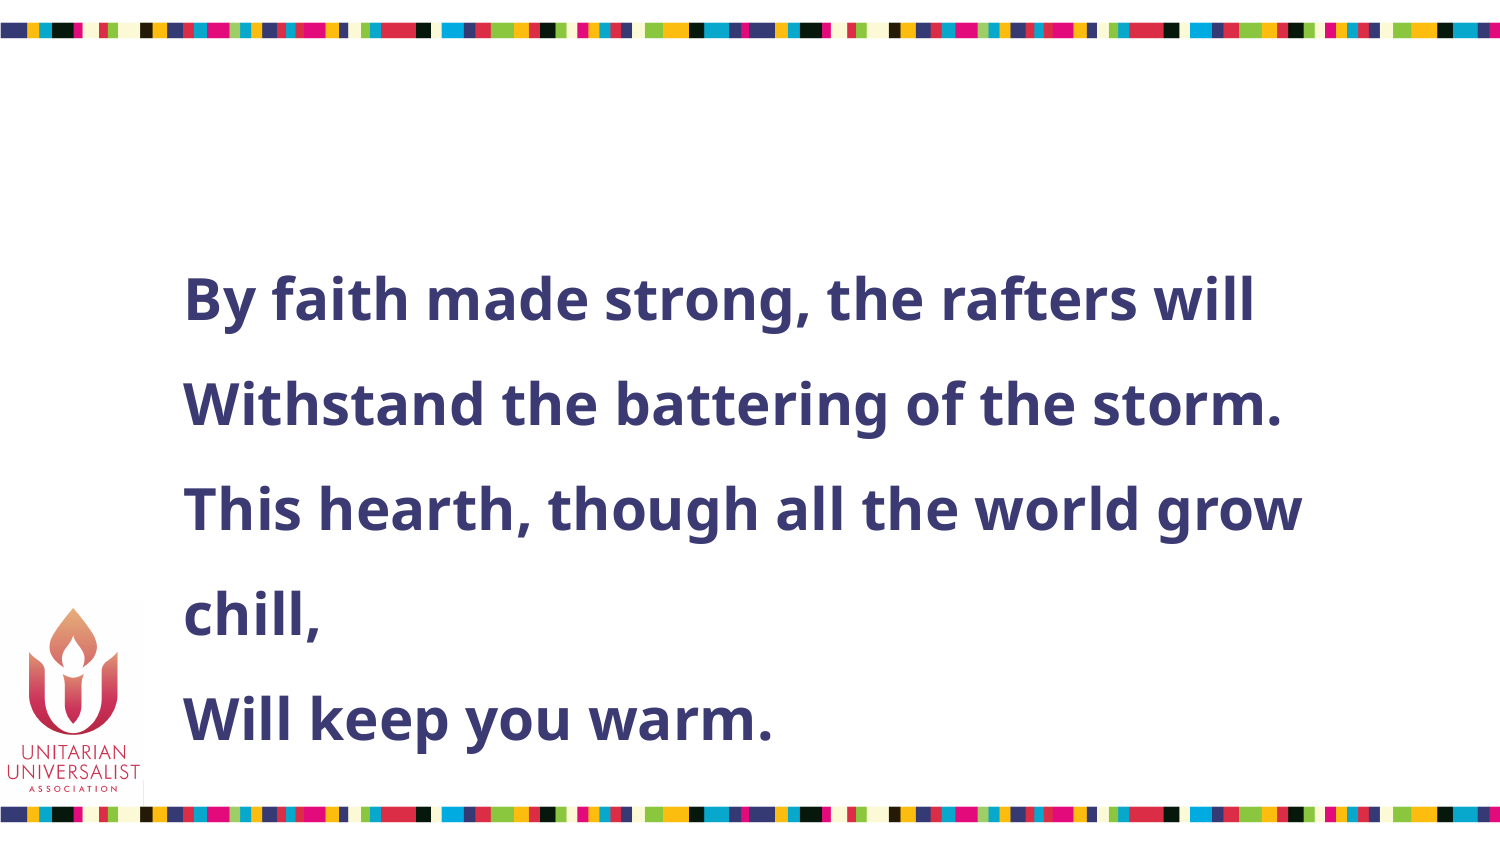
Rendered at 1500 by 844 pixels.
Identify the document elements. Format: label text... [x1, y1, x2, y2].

picture [0, 22, 1500, 40]
picture [0, 600, 1500, 824]
text_box By faith made strong, the rafters will Withstand the battering of the storm. This hearth, though all the world grow chill, Will keep you warm. [168, 212, 1430, 767]
